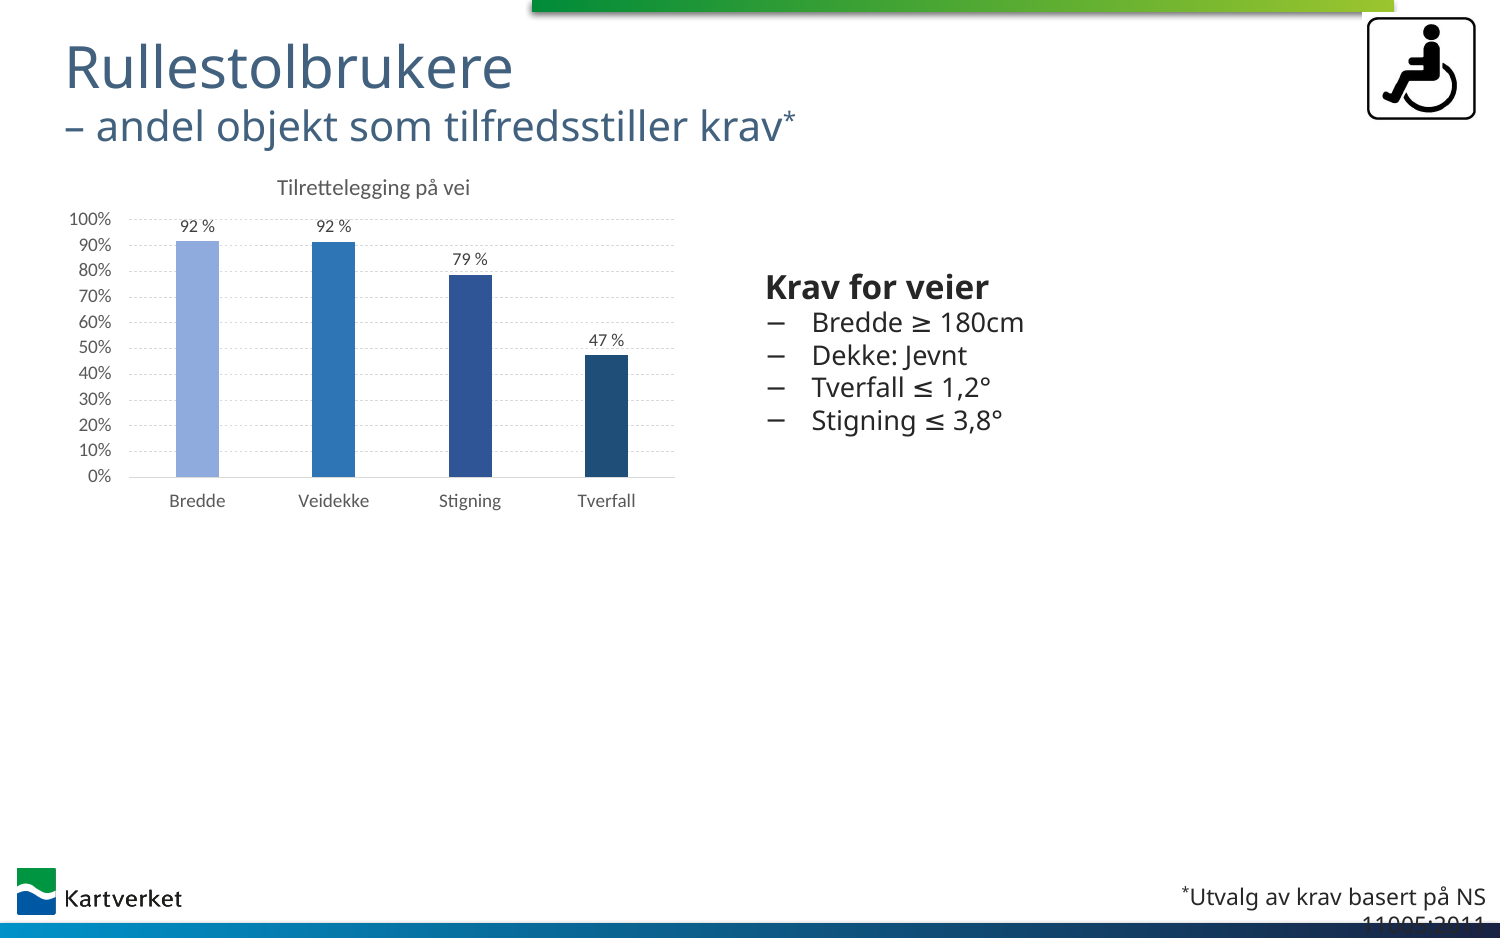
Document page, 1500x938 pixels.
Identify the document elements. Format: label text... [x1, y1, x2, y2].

text_box Rullestolbrukere – andel objekt som tilfredsstiller krav* [49, 25, 1431, 158]
picture [1362, 12, 1481, 126]
text_box *Utvalg av krav basert på NS 11005:2011 [1068, 873, 1500, 938]
text_box Krav for veier Bredde ≥ 180cm Dekke: Jevnt Tverfall ≤ 1,2° Stigning ≤ 3,8° [750, 258, 1234, 444]
picture [62, 166, 686, 519]
